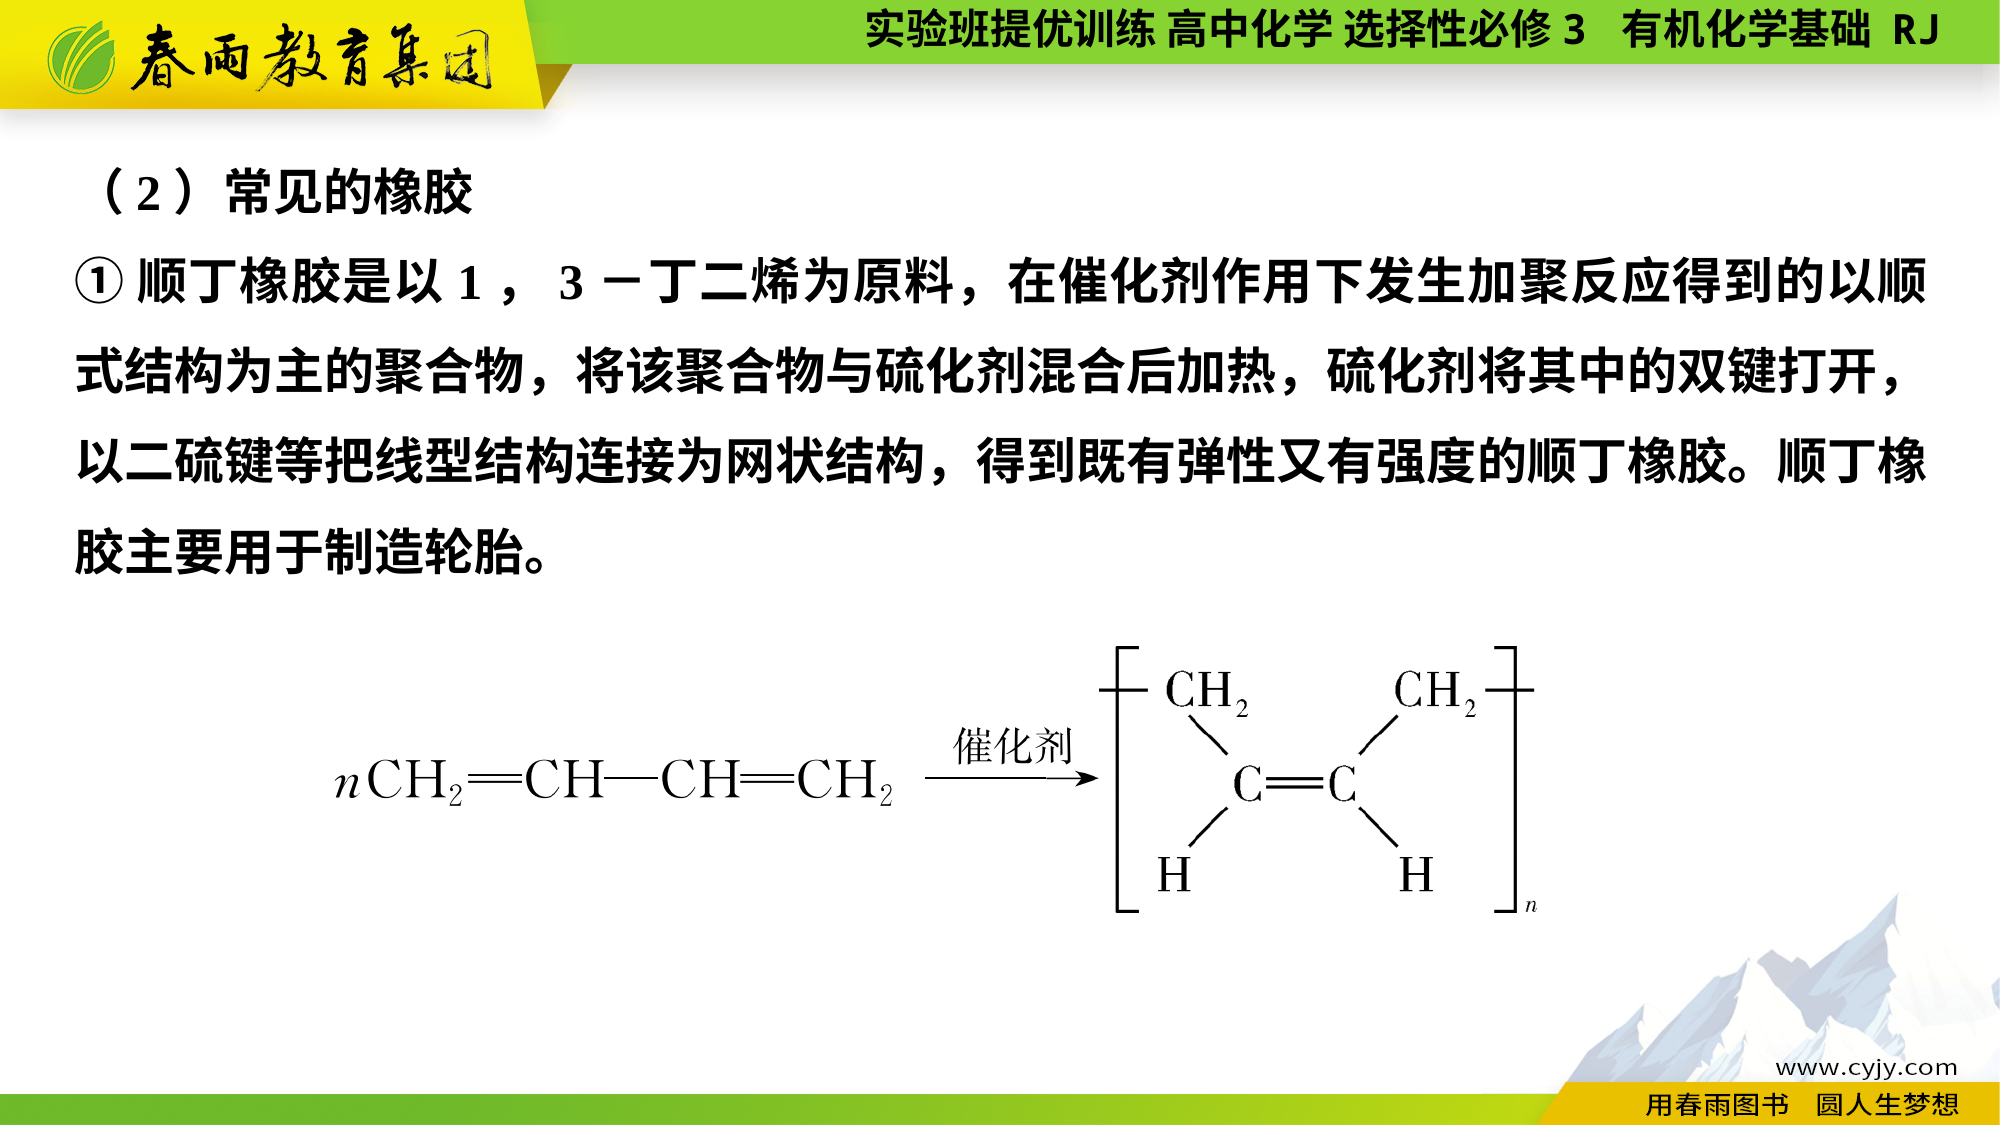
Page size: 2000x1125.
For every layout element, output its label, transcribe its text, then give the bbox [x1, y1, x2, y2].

list （2）常见的橡胶 ①顺丁橡胶是以1，3－丁二烯为原料，在催化剂作用下发生加聚反应得到的以顺式结构为主的聚合物，将该聚合物与硫化剂混合后加热，硫化剂将其中的双键打开，以二硫键等把线型结构连接为网状结构，得到既有弹性又有强度的顺丁橡胶。顺丁橡胶主要用于制造轮胎。 [59, 122, 1944, 581]
picture [0, 0, 2000, 1125]
